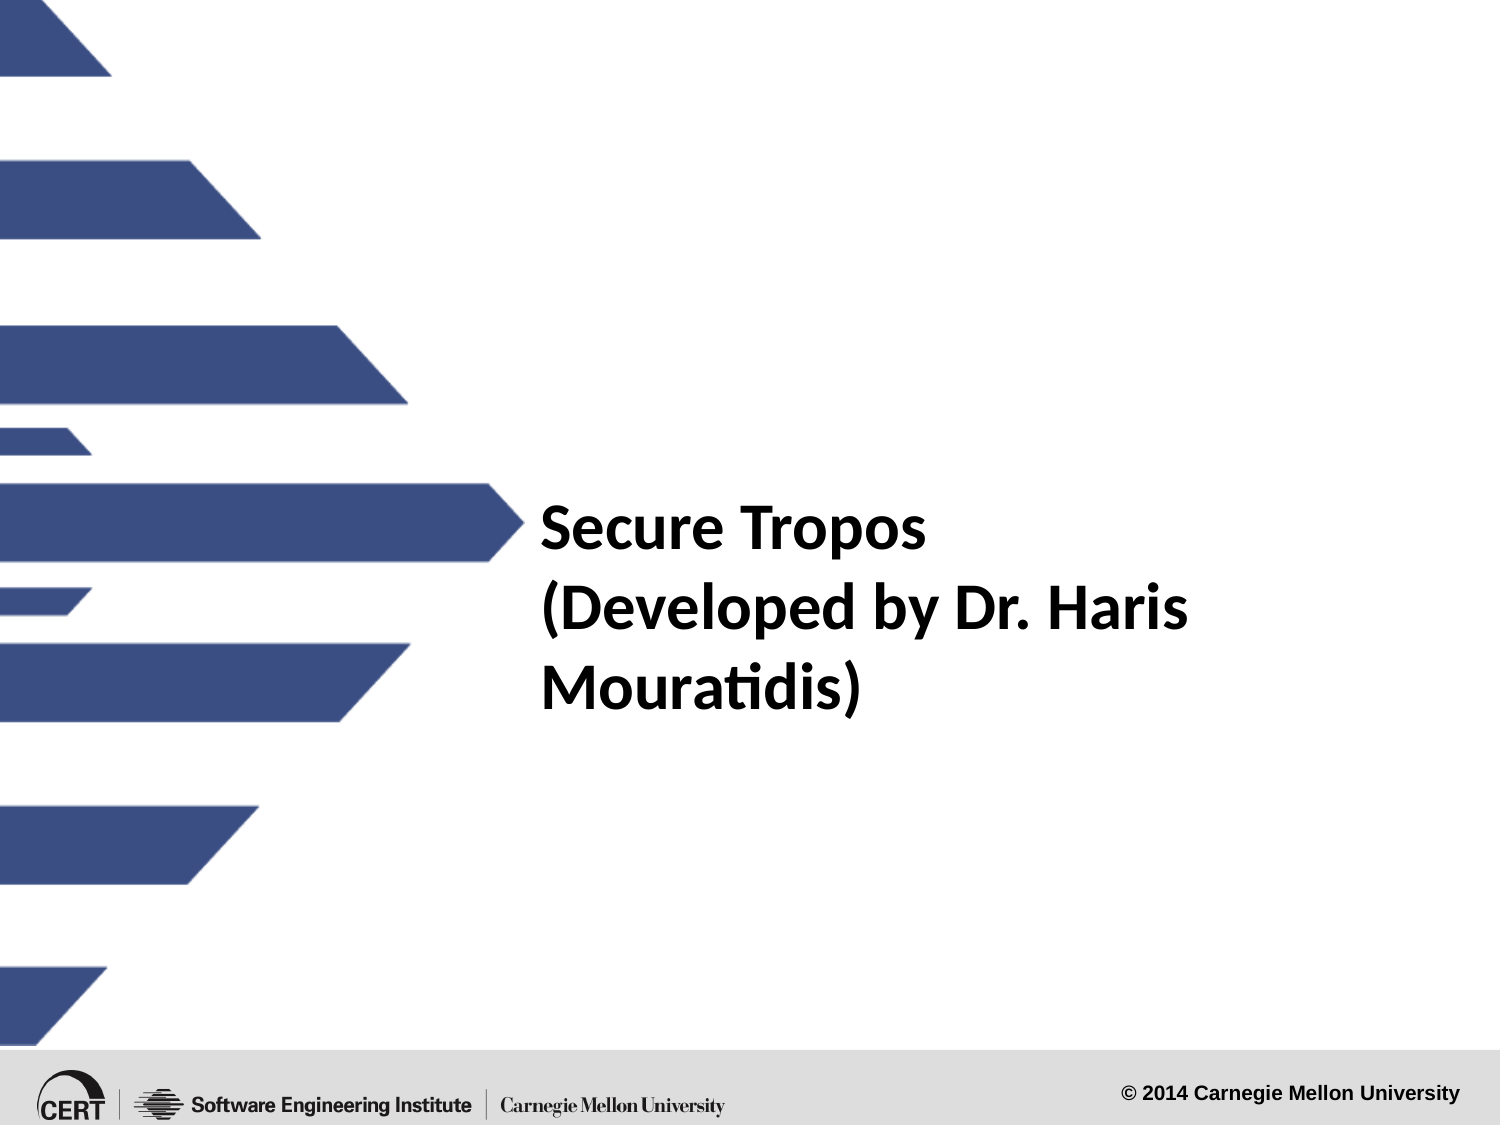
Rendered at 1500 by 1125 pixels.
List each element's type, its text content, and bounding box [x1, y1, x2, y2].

picture [37, 1069, 725, 1122]
title Secure Tropos (Developed by Dr. Haris Mouratidis) [524, 474, 1426, 688]
picture [0, 0, 525, 1046]
